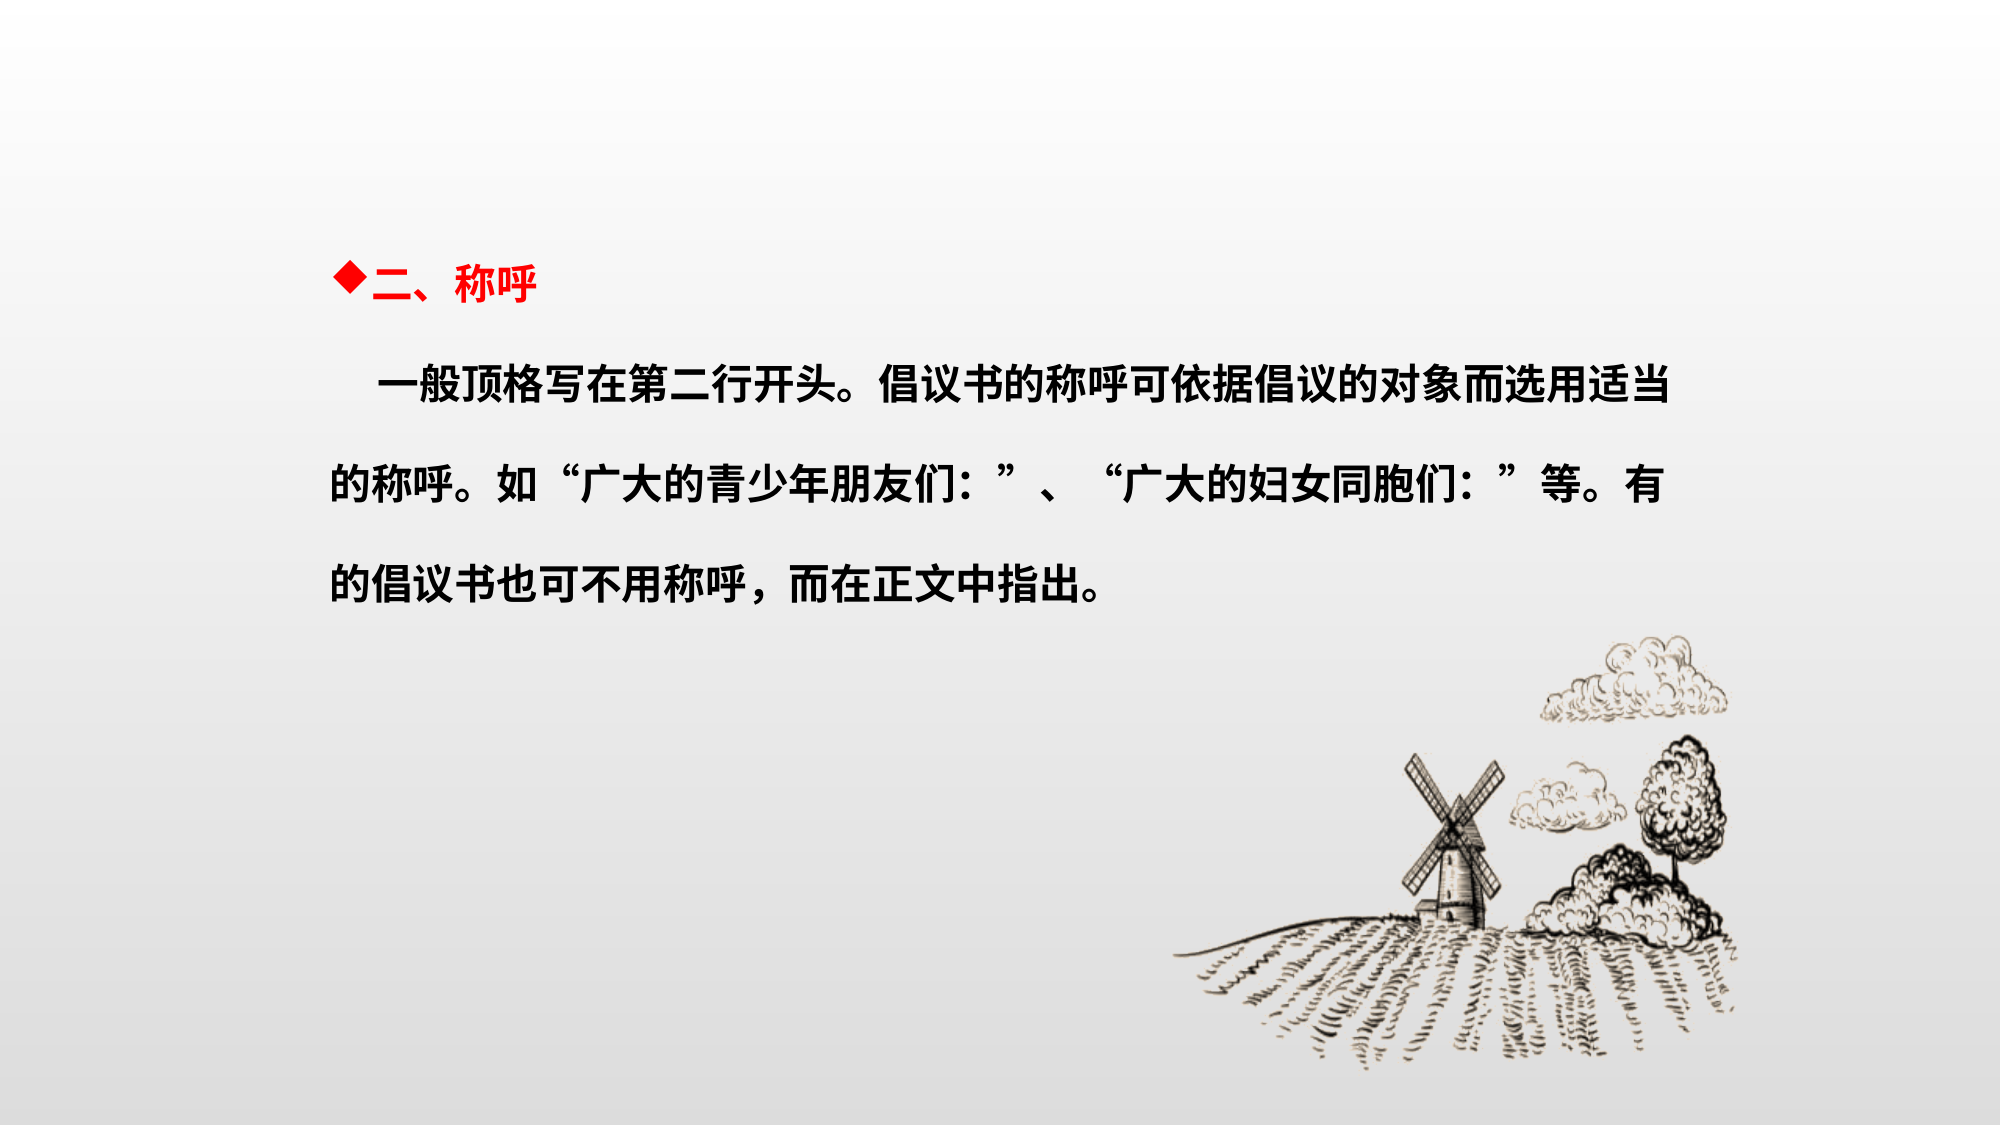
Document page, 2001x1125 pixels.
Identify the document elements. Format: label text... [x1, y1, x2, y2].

text_box 二、称呼 一般顶格写在第二行开头。倡议书的称呼可依据倡议的对象而选用适当的称呼。如“广大的青少年朋友们：”、“广大的妇女同胞们：”等。有的倡议书也可不用称呼，而在正文中指出。 [314, 200, 1709, 616]
picture [1171, 590, 1749, 1095]
